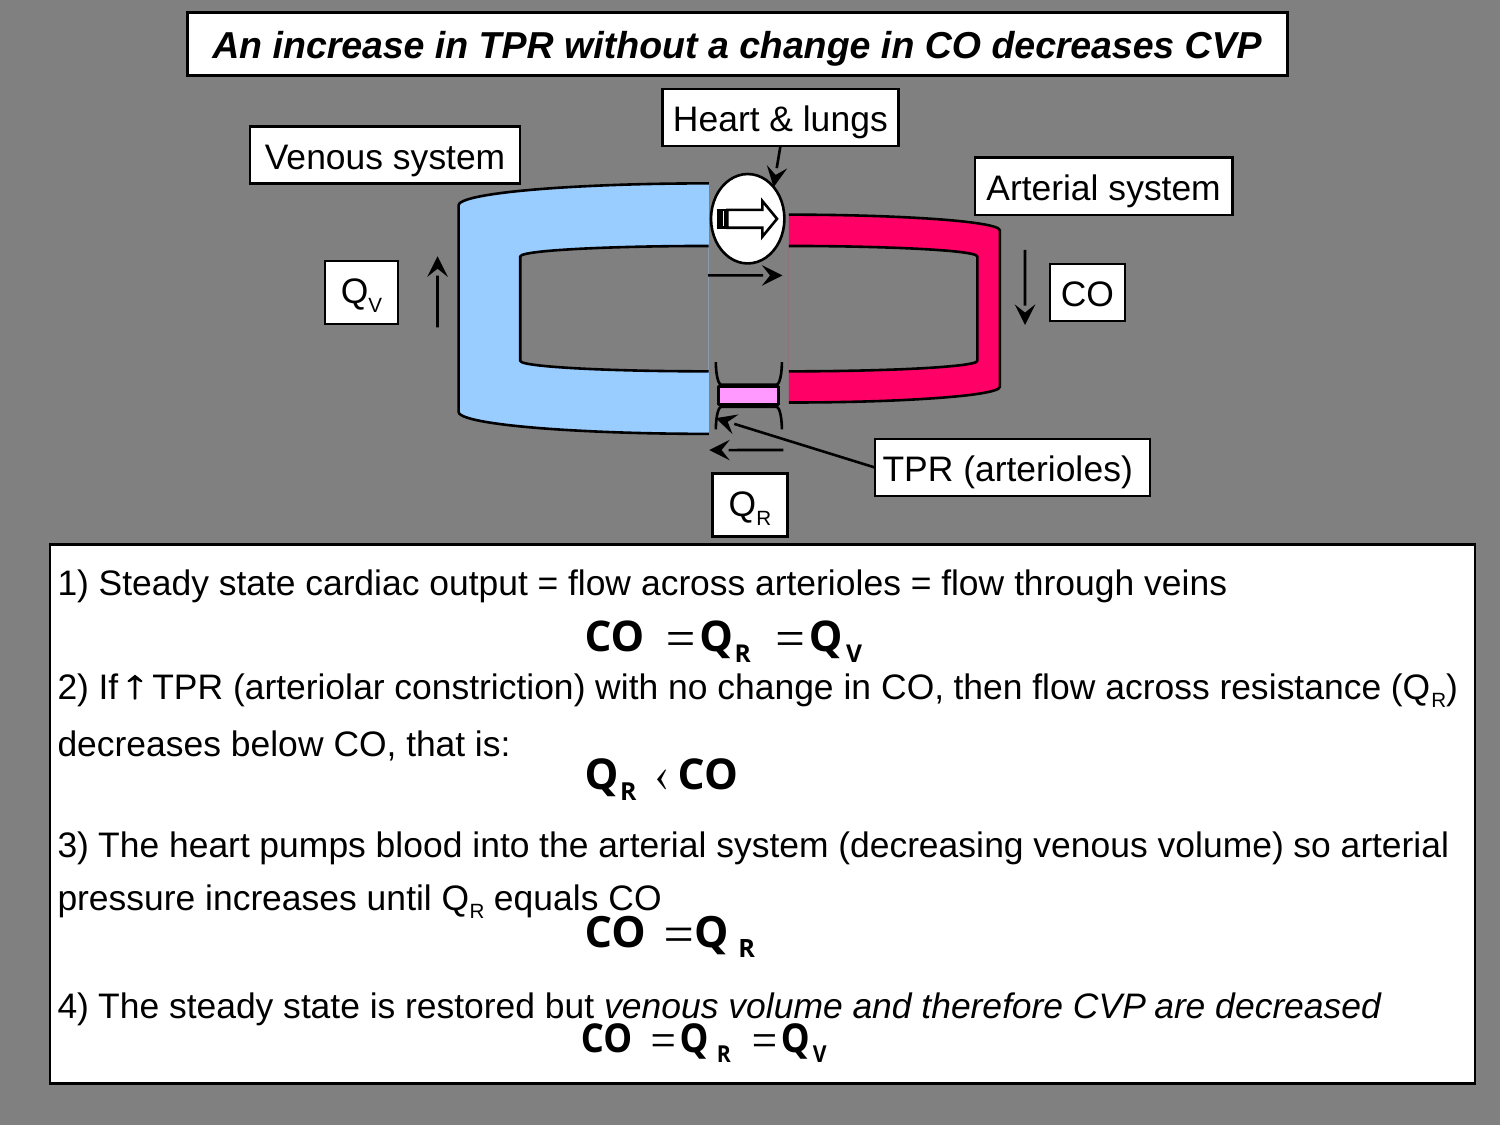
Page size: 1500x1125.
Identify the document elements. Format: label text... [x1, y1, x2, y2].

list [579, 747, 750, 808]
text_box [576, 1012, 838, 1070]
title An increase in TPR without a change in CO decreases CVP [186, 11, 1289, 77]
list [579, 903, 768, 966]
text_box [249, 87, 1233, 536]
text_box 1) Steady state cardiac output = flow across arterioles = flow through veins 2) If  TPR (arteriolar constriction) with no change in CO, then flow across resistance (QR) decreases below CO, that is: 3) The heart pumps blood into the arterial system (decreasing venous volume) so arterial pressure increases until QR equals CO 4) The steady state is restored but venous volume and therefore CVP are decreased [49, 544, 1475, 1084]
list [579, 609, 876, 670]
